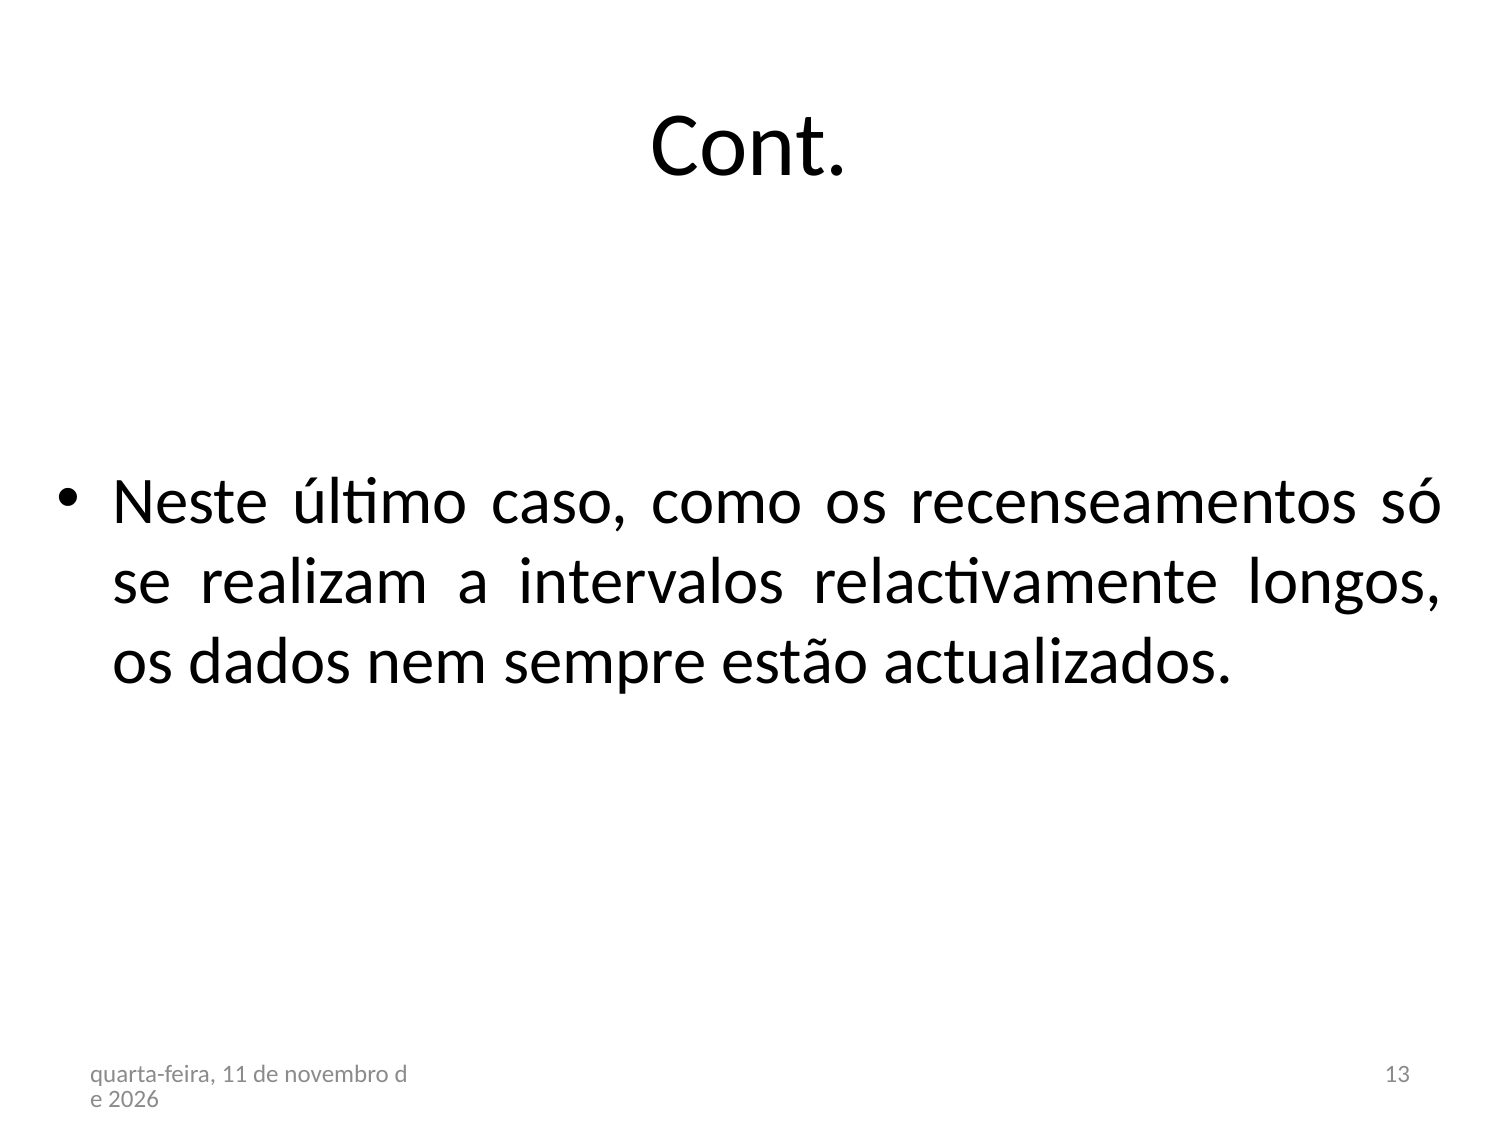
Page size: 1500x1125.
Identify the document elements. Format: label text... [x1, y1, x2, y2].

list Neste último caso, como os recenseamentos só se realizam a intervalos relactivamente longos, os dados nem sempre estão actualizados. [41, 262, 1459, 1047]
slide_number 13 [1074, 1042, 1425, 1103]
slide_number terça-feira, 27 de Março de 2012 [75, 1042, 425, 1103]
title Cont. [75, 45, 1425, 233]
